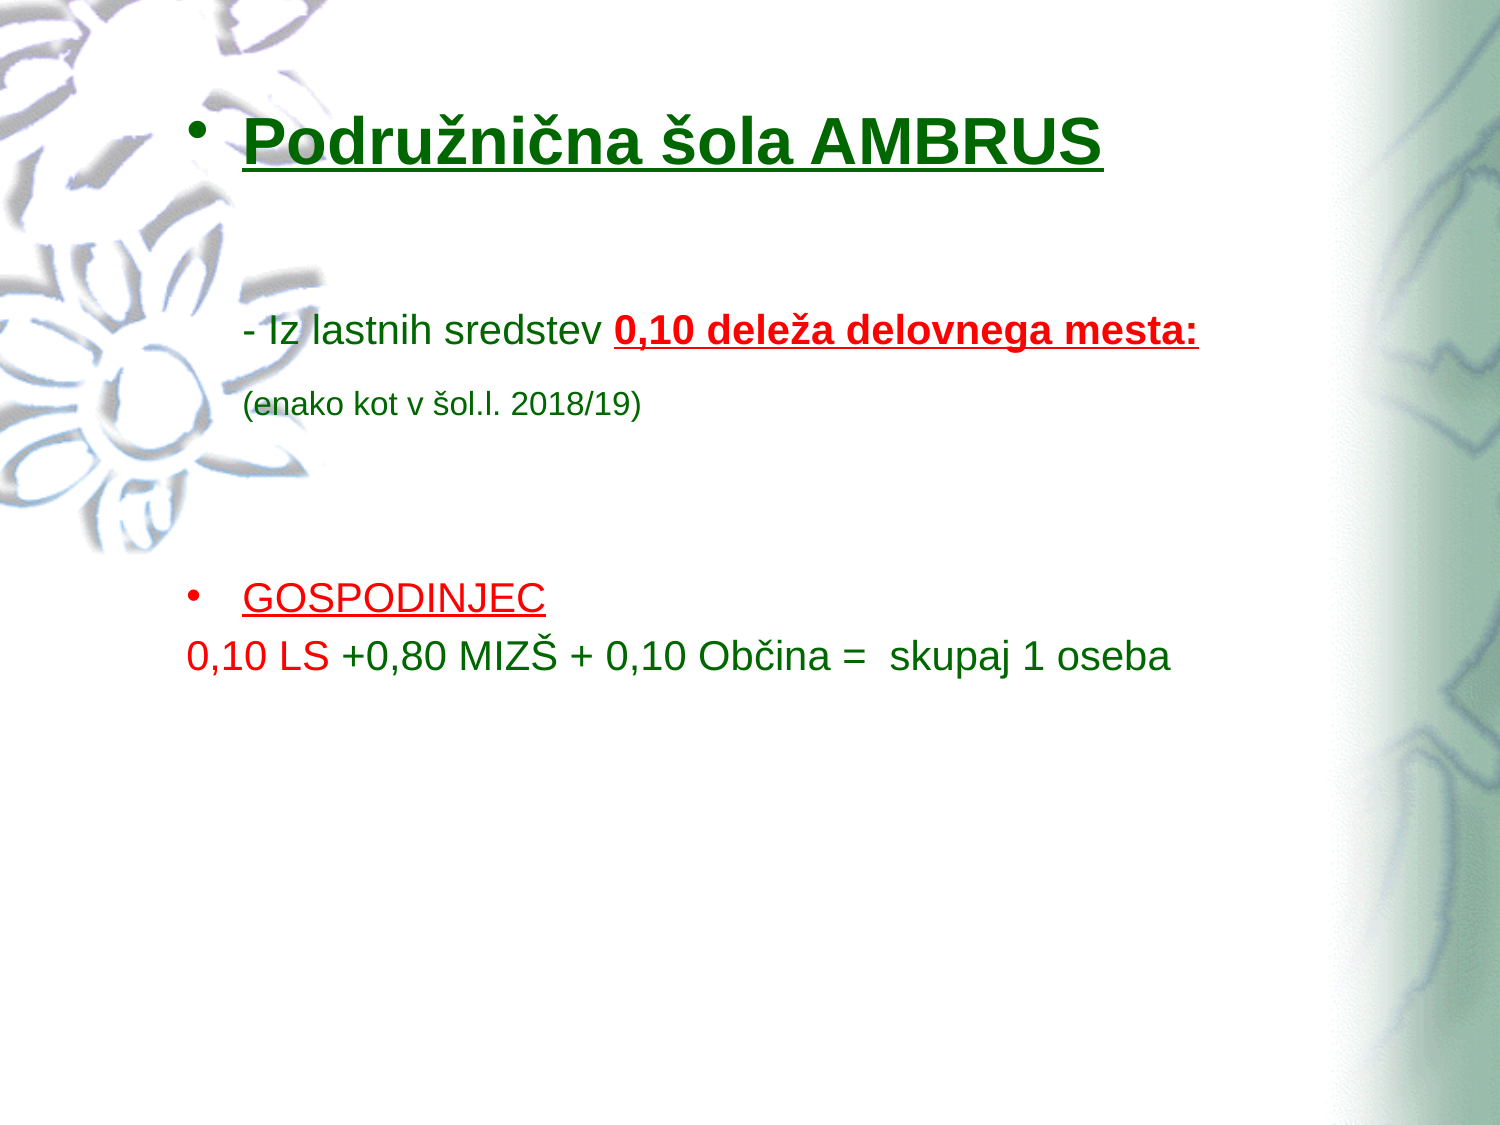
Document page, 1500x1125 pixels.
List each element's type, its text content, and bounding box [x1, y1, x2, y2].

list Podružnična šola AMBRUS - Iz lastnih sredstev 0,10 deleža delovnega mesta: (enako kot v šol.l. 2018/19) GOSPODINJEC 0,10 LS +0,80 MIZŠ + 0,10 Občina = skupaj 1 oseba [171, 90, 1447, 989]
picture [0, 0, 1500, 1125]
